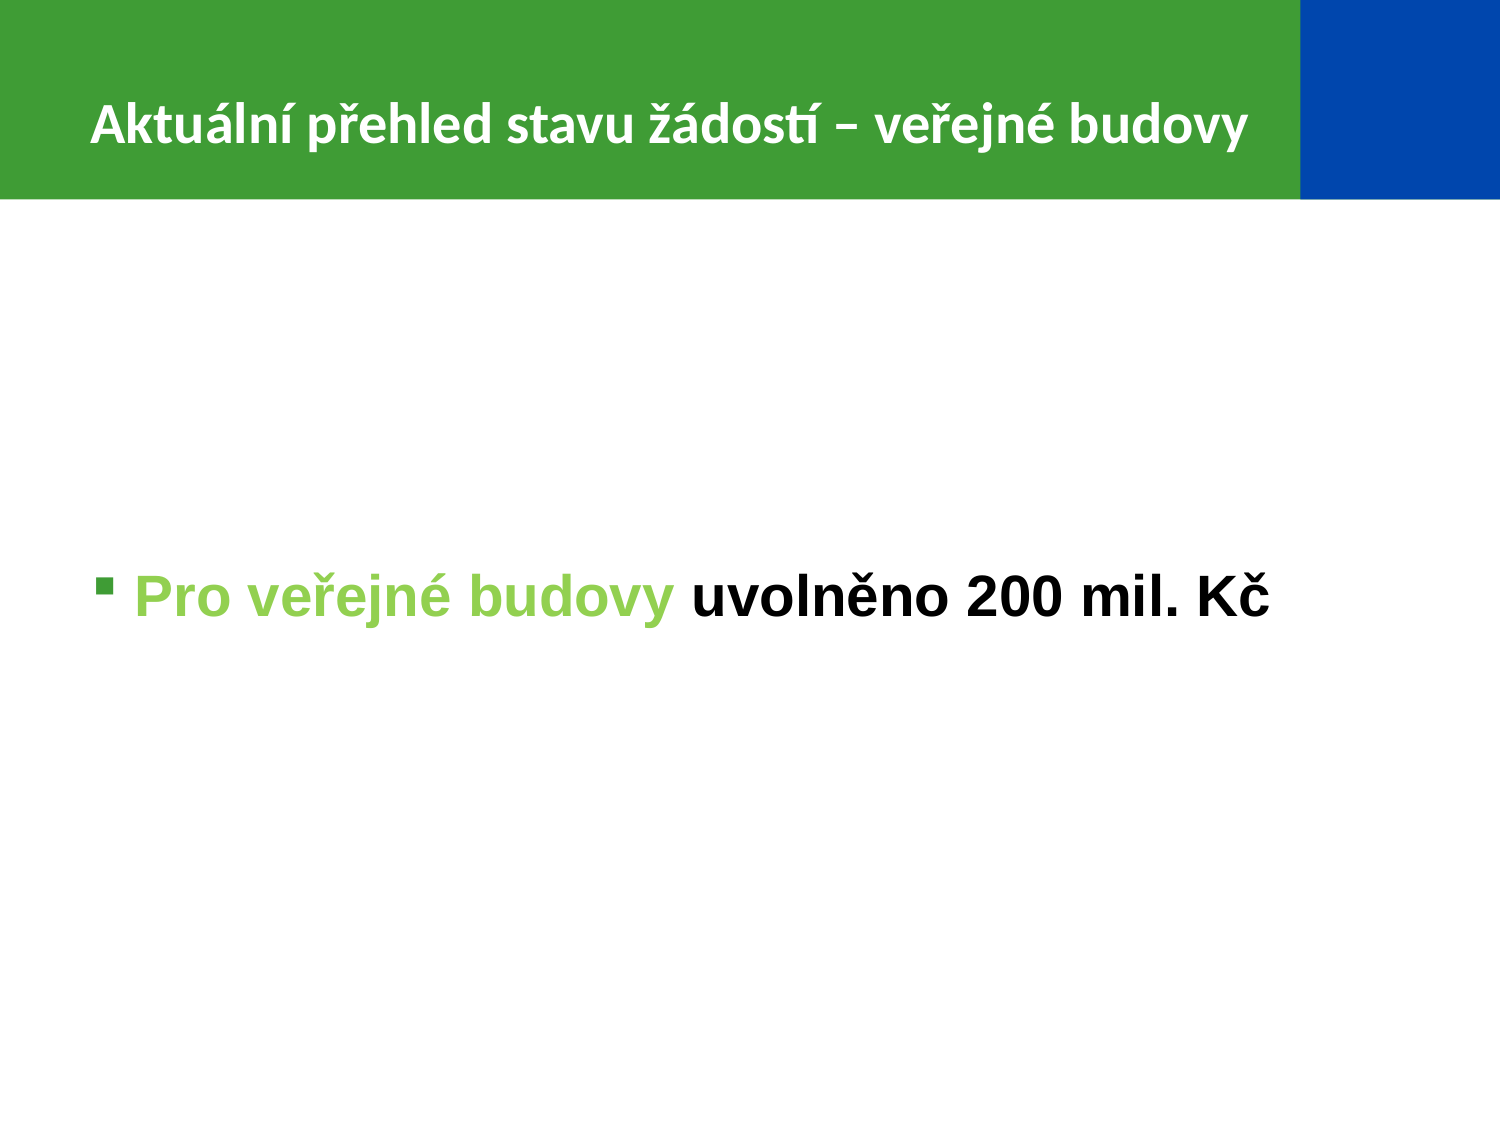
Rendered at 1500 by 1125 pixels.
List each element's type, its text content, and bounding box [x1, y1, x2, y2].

text_box Pro veřejné budovy uvolněno 200 mil. Kč [76, 231, 1388, 1125]
title Aktuální přehled stavu žádostí – veřejné budovy [75, 78, 1351, 234]
